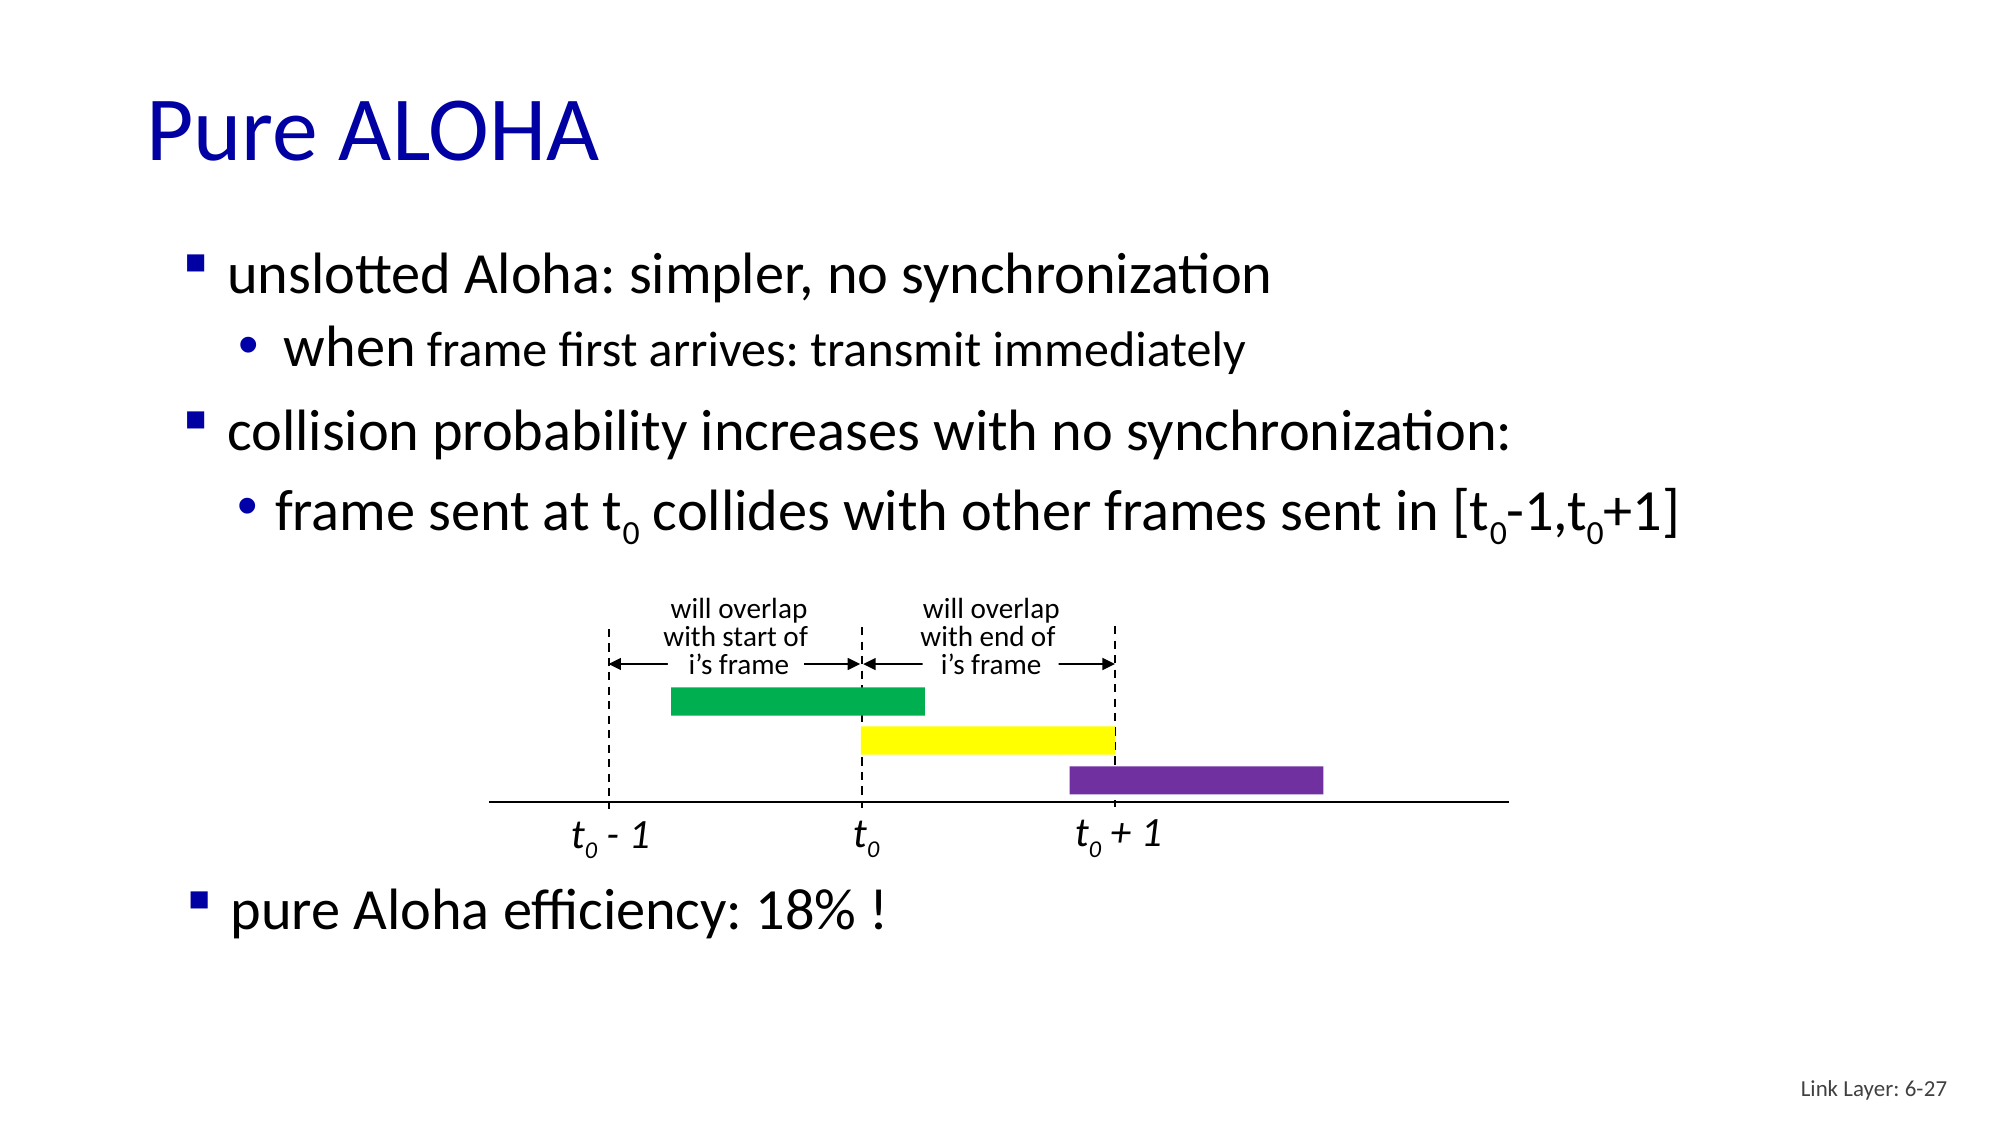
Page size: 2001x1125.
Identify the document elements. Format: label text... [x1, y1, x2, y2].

slide_number Link Layer: 6-27 [1512, 1056, 1963, 1117]
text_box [489, 588, 1509, 865]
text_box pure Aloha efficiency: 18% ! [149, 872, 1875, 974]
title Pure ALOHA [131, 57, 1857, 205]
text_box unslotted Aloha: simpler, no synchronization when frame first arrives: transmit immediately collision probability increases with no synchronization: frame sent at t0 collides with other frames sent in [t0-1,t0+1] [146, 235, 1872, 616]
